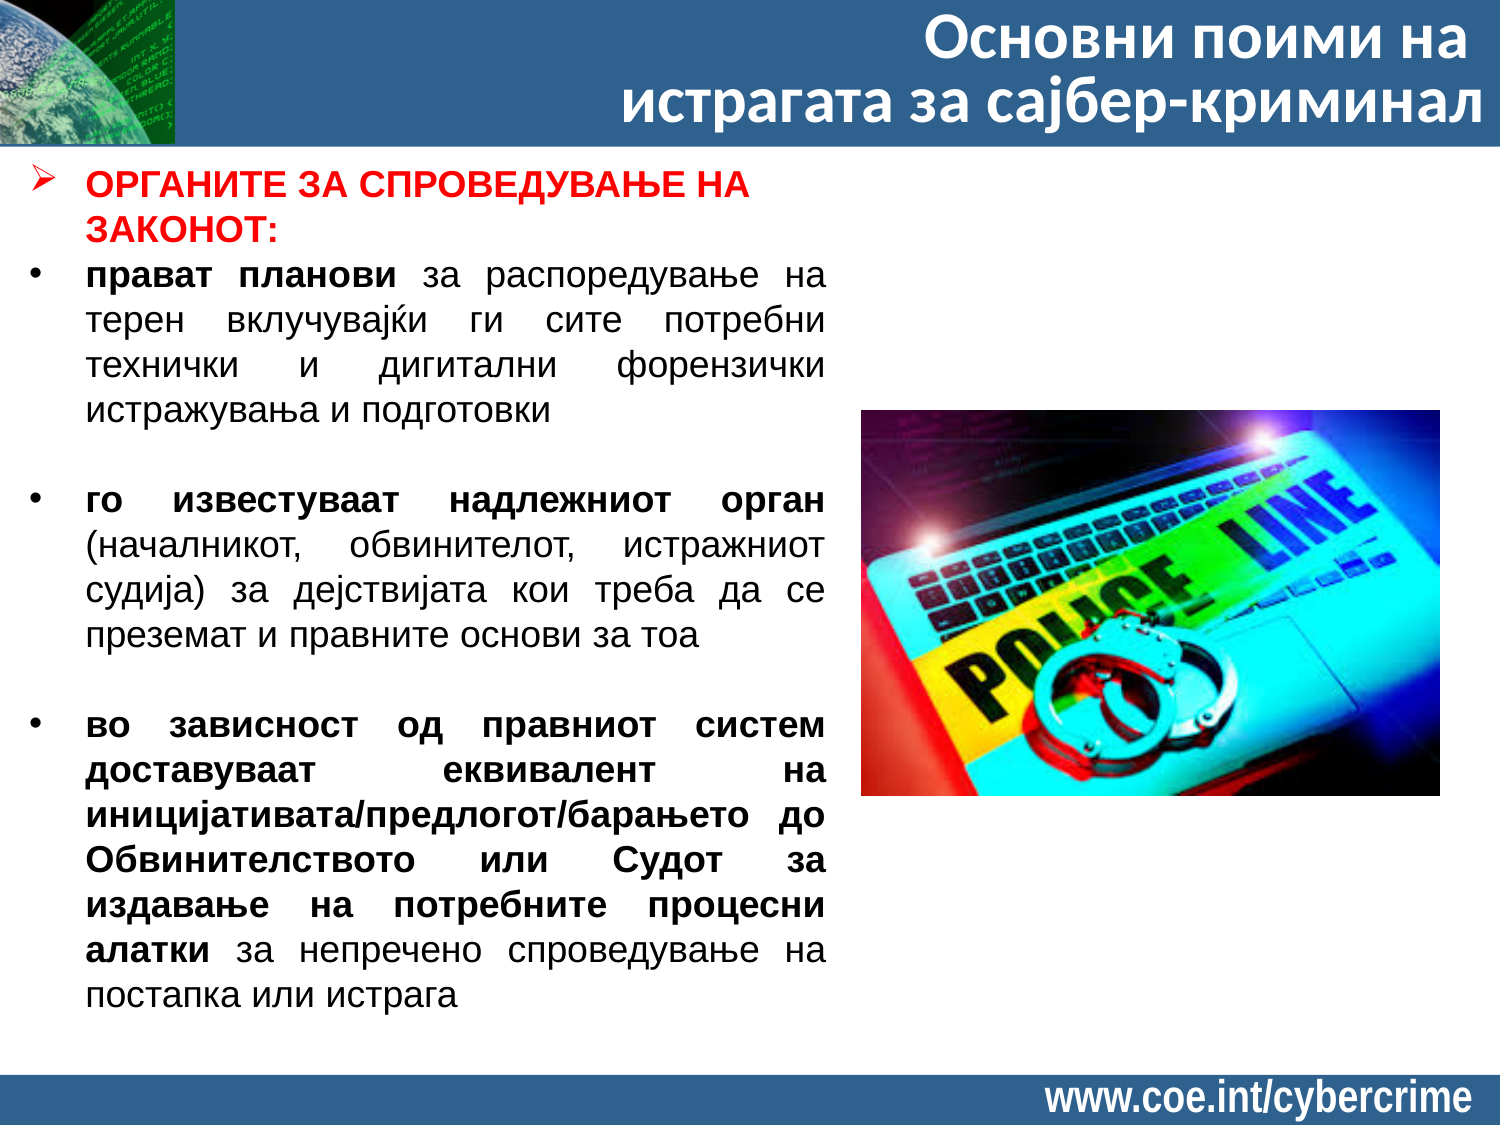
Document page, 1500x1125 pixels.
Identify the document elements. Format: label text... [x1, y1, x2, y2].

text_box [0, 1073, 1030, 1125]
text_box www.coe.int/cybercrime [1030, 1059, 1500, 1125]
text_box ОРГАНИТЕ ЗА СПРОВЕДУВАЊЕ НА ЗАКОНОТ: прават планови за распоредување на терен вклучувајќи ги сите потребни технички и дигитални форензички истражувања и подготовки го известуваат надлежниот орган (началникот, обвинителот, истражниот судија) за дејствијата кои треба да се преземат и правните основи за тоа во зависност од правниот систем доставуваат еквивалент на иницијативата/предлогот/барањето до Обвинителството или Судот за издавање на потребните процесни алатки за непречено спроведување на постапка или истрага [14, 152, 841, 1022]
text_box Основни поими на истрагата за сајбер-криминал [177, 0, 1500, 149]
picture [0, 0, 175, 144]
picture [860, 410, 1441, 796]
